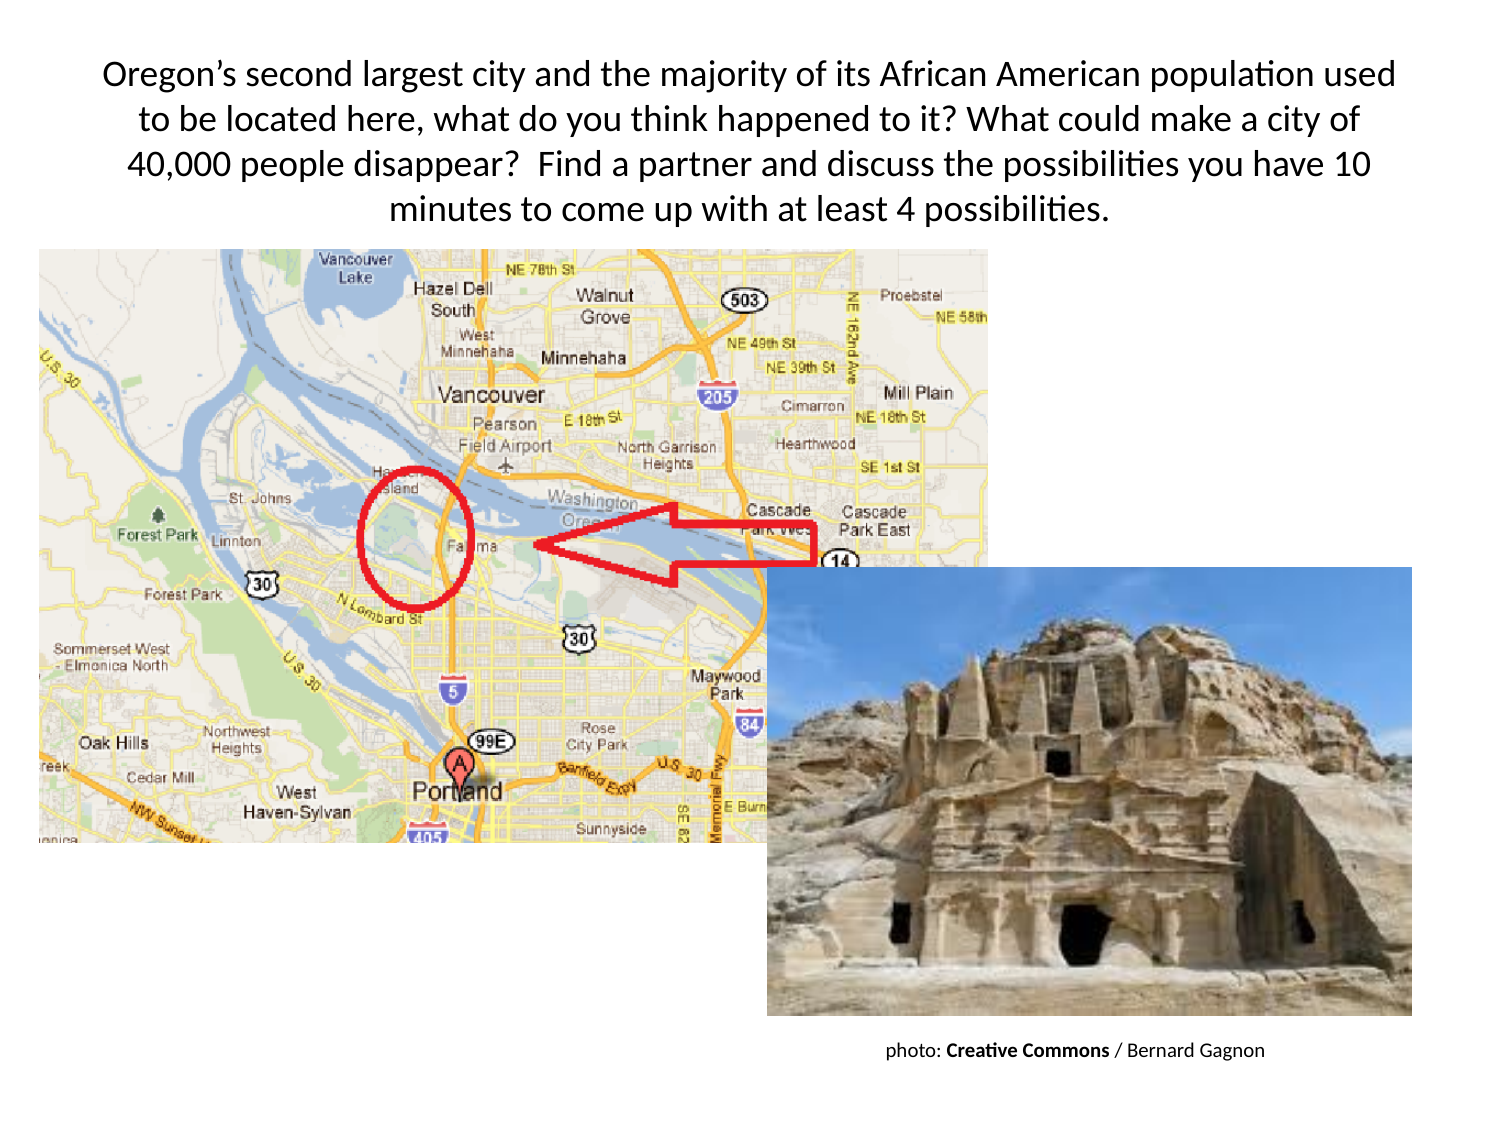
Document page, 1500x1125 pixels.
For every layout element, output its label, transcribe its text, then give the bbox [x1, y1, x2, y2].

title Oregon’s second largest city and the majority of its African American population used to be located here, what do you think happened to it? What could make a city of 40,000 people disappear? Find a partner and discuss the possibilities you have 10 minutes to come up with at least 4 possibilities. [75, 45, 1425, 233]
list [766, 567, 1412, 1017]
text_box photo: Creative Commons / Bernard Gagnon [862, 1024, 1300, 1073]
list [39, 249, 988, 843]
